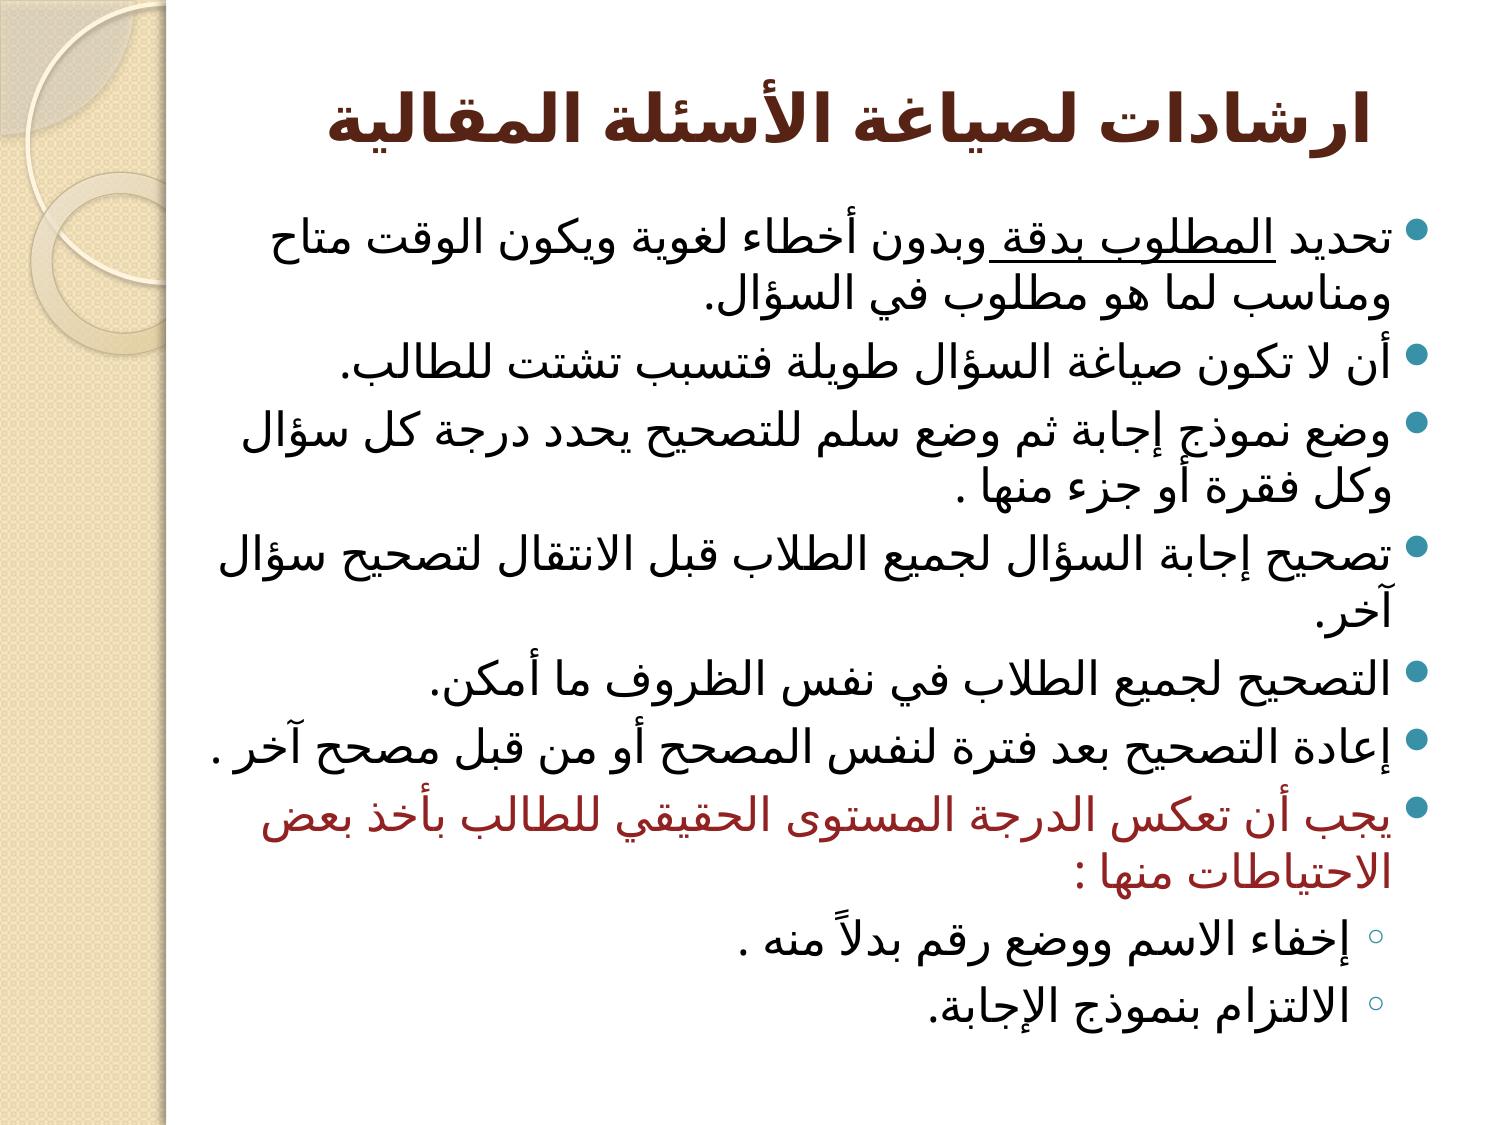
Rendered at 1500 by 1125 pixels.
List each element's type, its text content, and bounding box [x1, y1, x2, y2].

title ارشادات لصياغة الأسئلة المقالية [235, 45, 1466, 188]
list تحديد المطلوب بدقة وبدون أخطاء لغوية ويكون الوقت متاح ومناسب لما هو مطلوب في السؤال. أن لا تكون صياغة السؤال طويلة فتسبب تشتت للطالب. وضع نموذج إجابة ثم وضع سلم للتصحيح يحدد درجة كل سؤال وكل فقرة أو جزء منها . تصحيح إجابة السؤال لجميع الطلاب قبل الانتقال لتصحيح سؤال آخر. التصحيح لجميع الطلاب في نفس الظروف ما أمكن. إعادة التصحيح بعد فترة لنفس المصحح أو من قبل مصحح آخر . يجب أن تعكس الدرجة المستوى الحقيقي للطالب بأخذ بعض الاحتياطات منها : إخفاء الاسم ووضع رقم بدلاً منه . الالتزام بنموذج الإجابة. [175, 199, 1466, 1090]
